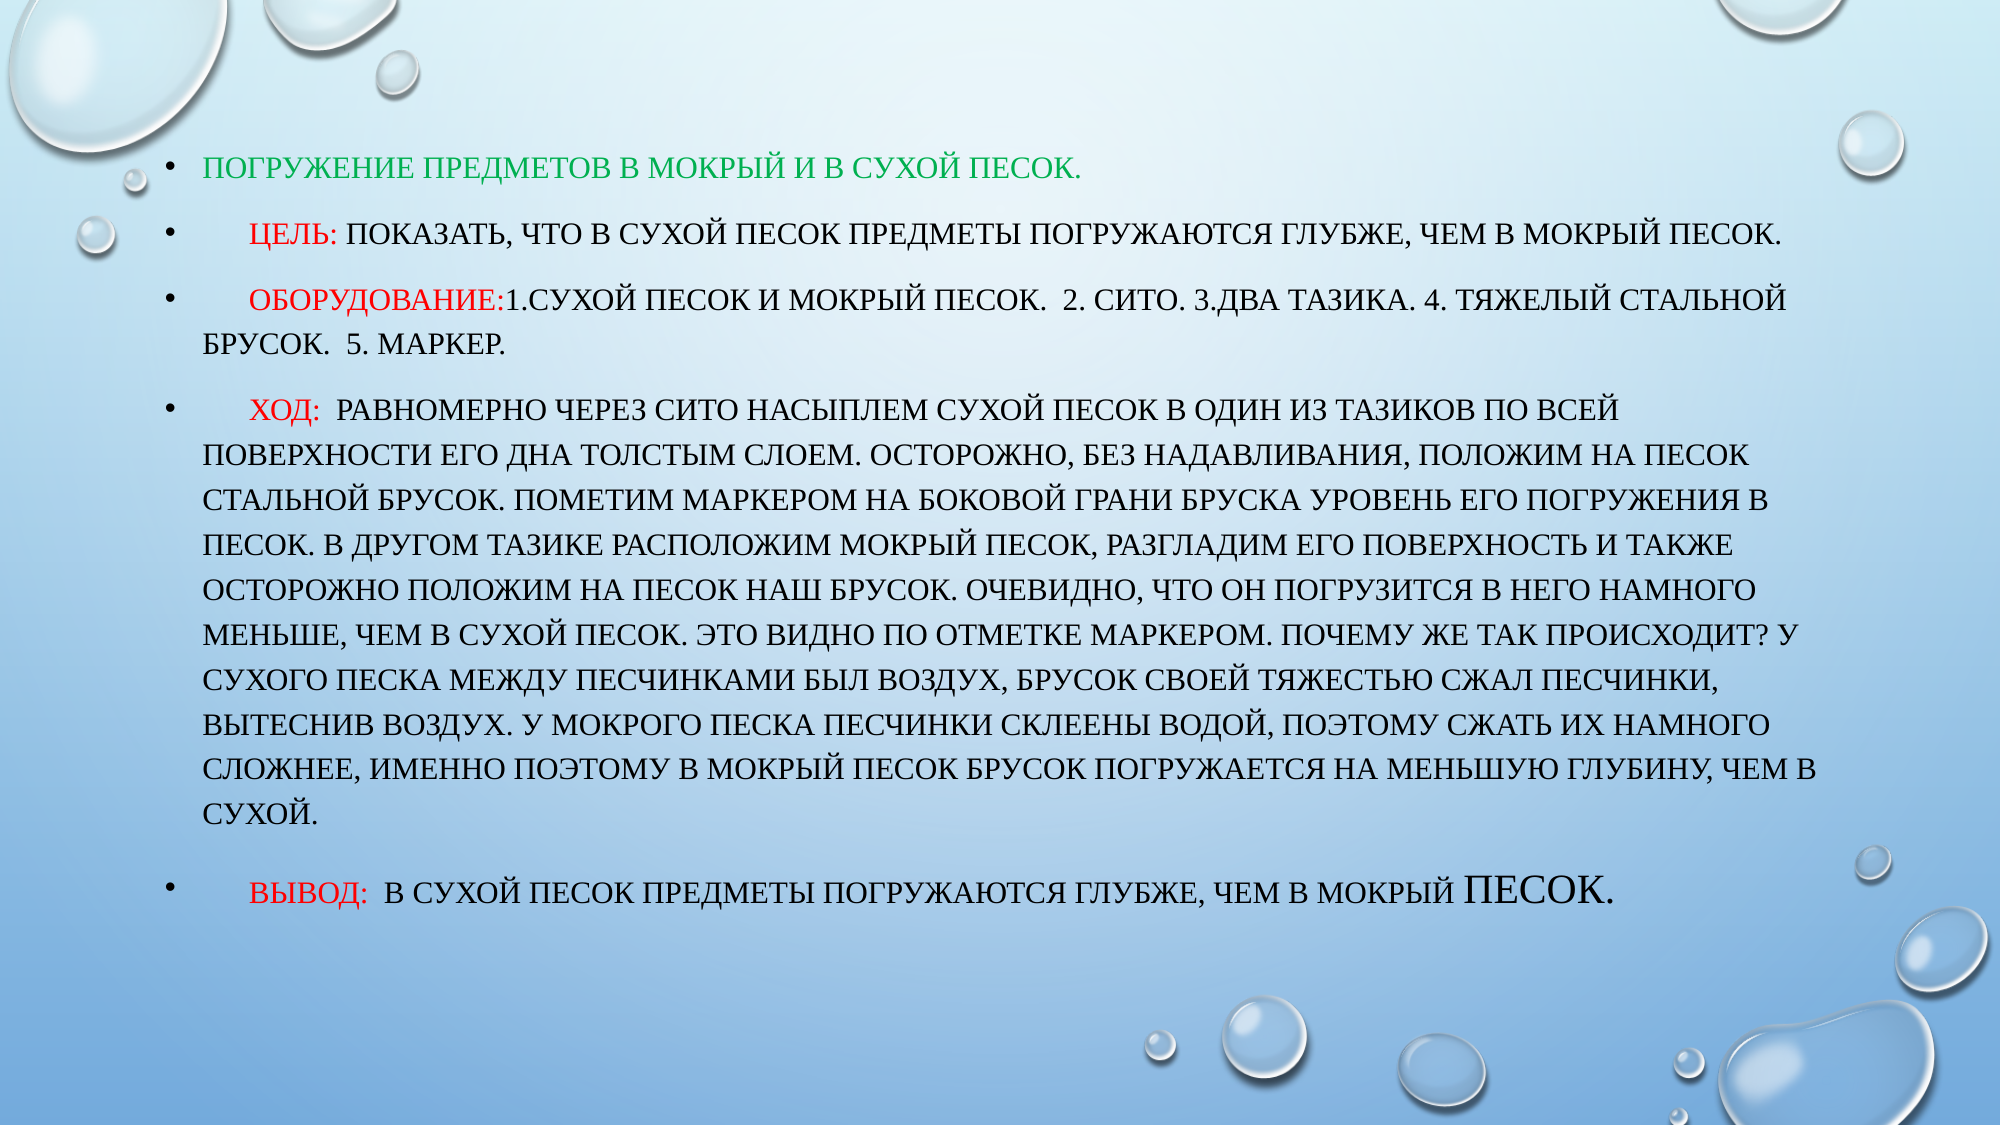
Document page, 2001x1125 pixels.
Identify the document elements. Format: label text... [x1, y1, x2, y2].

list Погружение предметов в мокрый и в сухой песок. Цель: Показать, что в сухой песок предметы погружаются глубже, чем в мокрый песок. Оборудование:1.Сухой песок и мокрый песок. 2. Сито. 3.Два тазика. 4. Тяжелый стальной брусок. 5. Маркер. ход: Равномерно через сито насыплем сухой песок в один из тазиков по всей поверхности его дна толстым слоем. Осторожно, без надавливания, положим на песок стальной брусок. Пометим маркером на боковой грани бруска уровень его погружения в песок. В другом тазике расположим мокрый песок, разгладим его поверхность и также осторожно положим на песок наш брусок. Очевидно, что он погрузится в него намного меньше, чем в сухой песок. Это видно по отметке маркером. Почему же так происходит? У сухого песка между песчинками был воздух, брусок своей тяжестью сжал песчинки, вытеснив воздух. У мокрого песка песчинки склеены водой, поэтому сжать их намного сложнее, именно поэтому в мокрый песок брусок погружается на меньшую глубину, чем в сухой. Вывод: В сухой песок предметы погружаются глубже, чем в мокрый песок. [149, 132, 1850, 950]
picture [0, 0, 2000, 1125]
